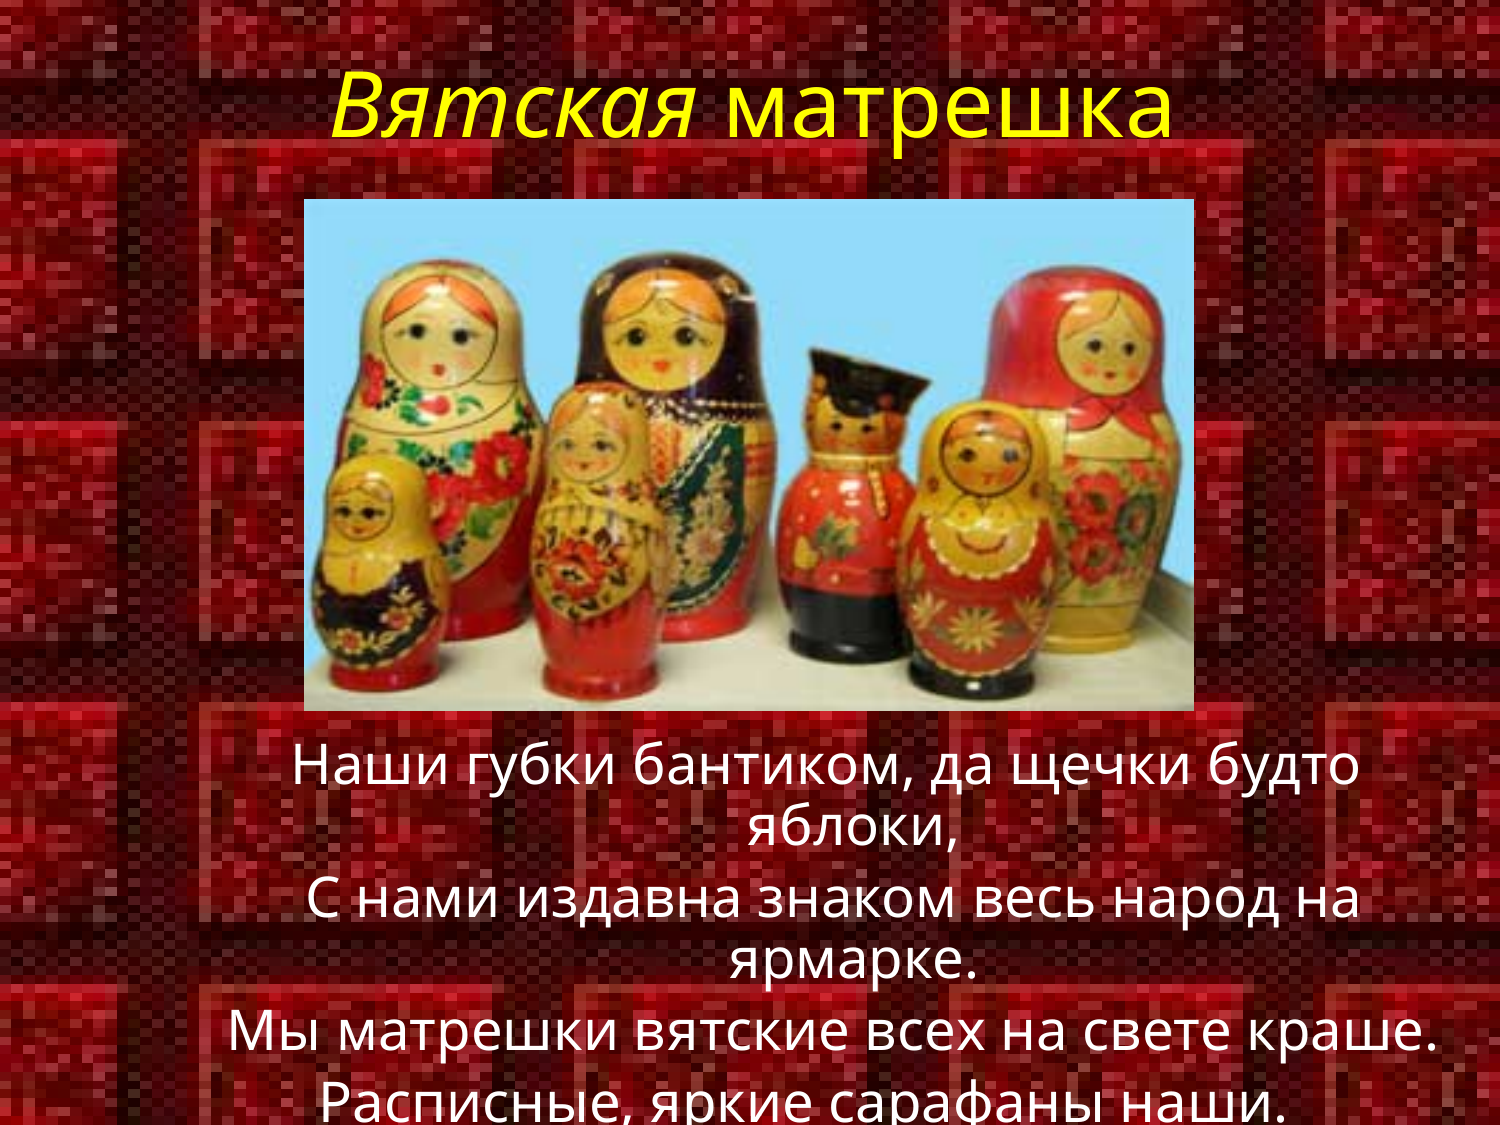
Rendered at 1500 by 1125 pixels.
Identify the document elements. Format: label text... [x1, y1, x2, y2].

picture [0, 0, 1500, 1125]
title Вятская матрешка [105, 16, 1353, 185]
list Наши губки бантиком, да щечки будто яблоки, С нами издавна знаком весь народ на ярмарке. Мы матрешки вятские всех на свете краше. Расписные, яркие сарафаны наши. [152, 726, 1500, 1043]
